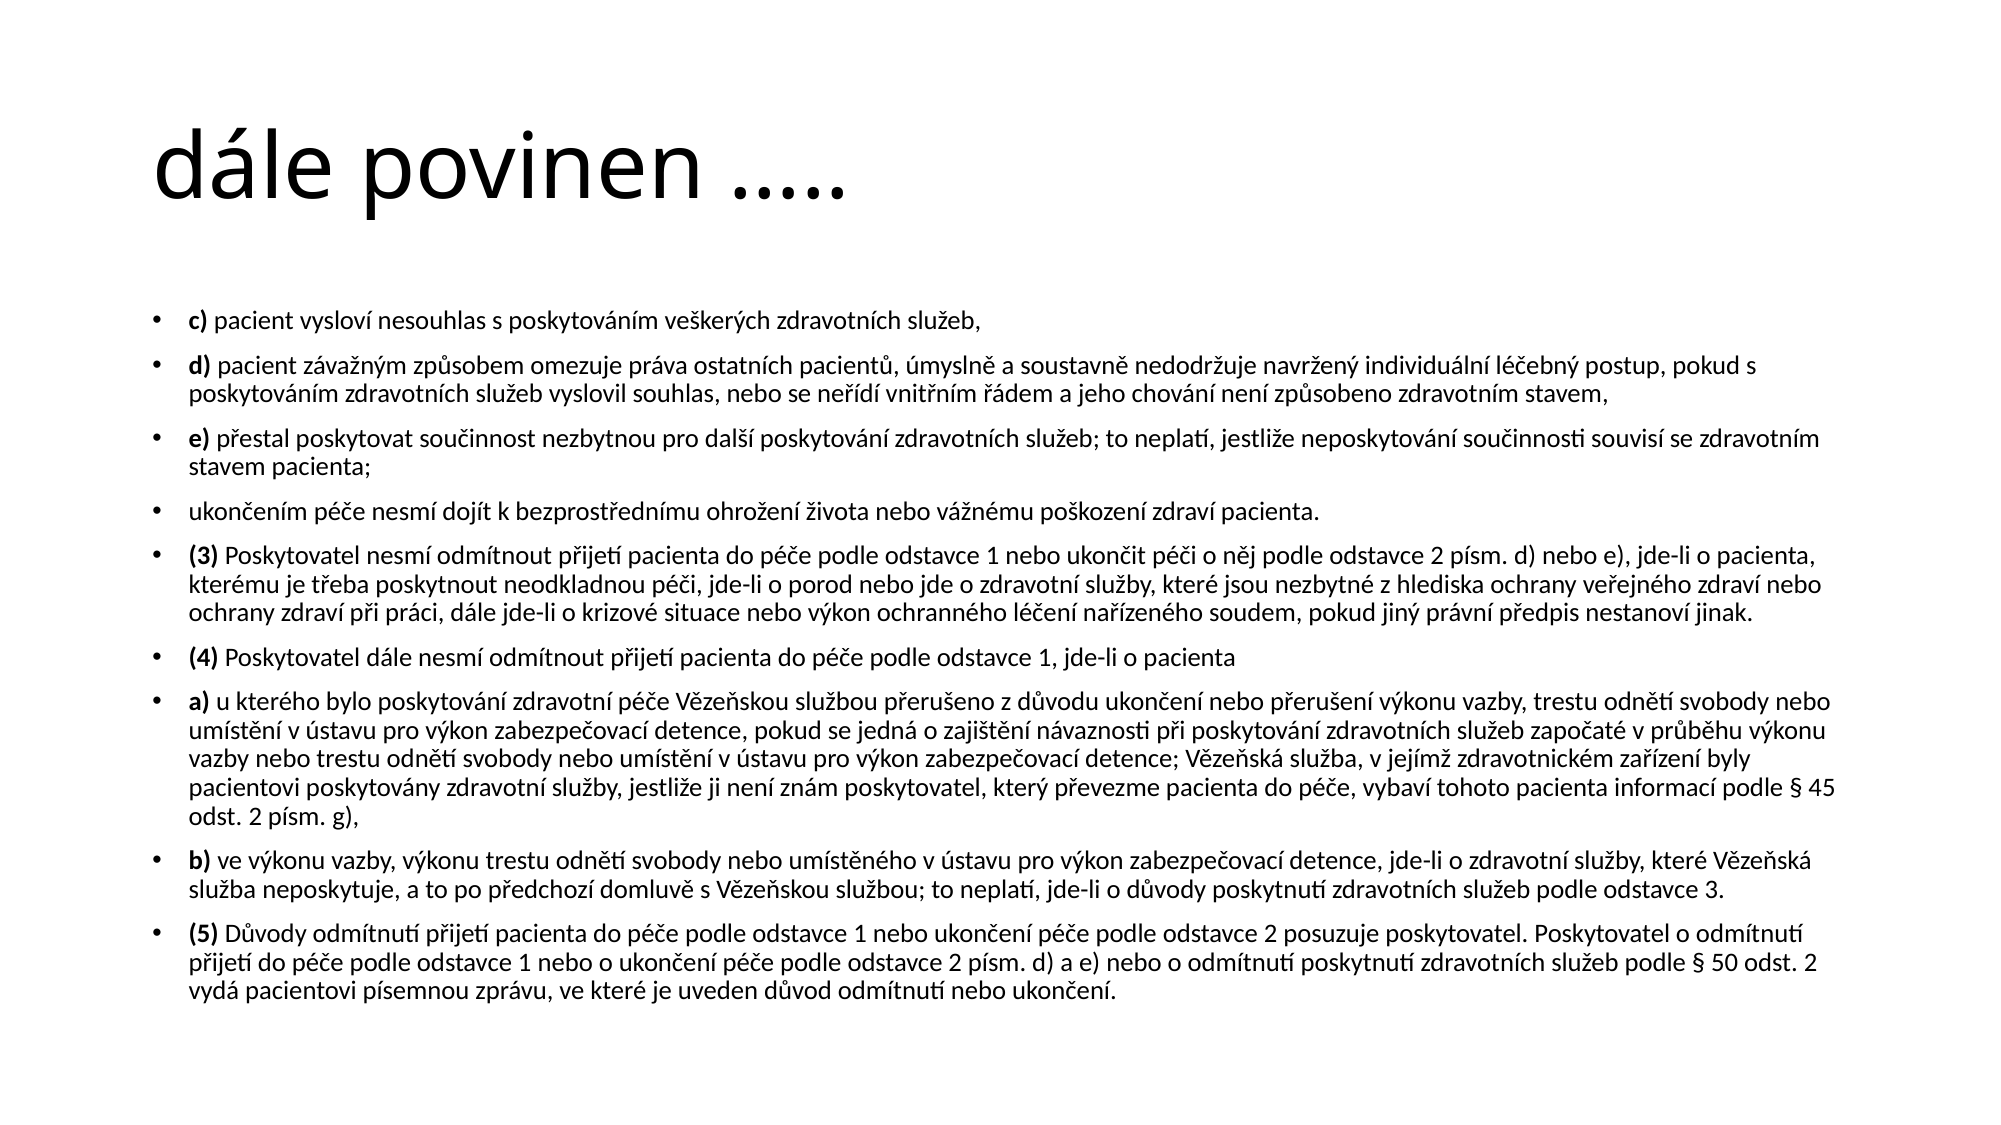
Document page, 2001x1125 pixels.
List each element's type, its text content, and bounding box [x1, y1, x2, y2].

title dále povinen ….. [137, 59, 1863, 278]
list c) pacient vysloví nesouhlas s poskytováním veškerých zdravotních služeb, d) pacient závažným způsobem omezuje práva ostatních pacientů, úmyslně a soustavně nedodržuje navržený individuální léčebný postup, pokud s poskytováním zdravotních služeb vyslovil souhlas, nebo se neřídí vnitřním řádem a jeho chování není způsobeno zdravotním stavem, e) přestal poskytovat součinnost nezbytnou pro další poskytování zdravotních služeb; to neplatí, jestliže neposkytování součinnosti souvisí se zdravotním stavem pacienta; ukončením péče nesmí dojít k bezprostřednímu ohrožení života nebo vážnému poškození zdraví pacienta. (3) Poskytovatel nesmí odmítnout přijetí pacienta do péče podle odstavce 1 nebo ukončit péči o něj podle odstavce 2 písm. d) nebo e), jde-li o pacienta, kterému je třeba poskytnout neodkladnou péči, jde-li o porod nebo jde o zdravotní služby, které jsou nezbytné z hlediska ochrany veřejného zdraví nebo ochrany zdraví při práci, dále jde-li o krizové situace nebo výkon ochranného léčení nařízeného soudem, pokud jiný právní předpis nestanoví jinak. (4) Poskytovatel dále nesmí odmítnout přijetí pacienta do péče podle odstavce 1, jde-li o pacienta a) u kterého bylo poskytování zdravotní péče Vězeňskou službou přerušeno z důvodu ukončení nebo přerušení výkonu vazby, trestu odnětí svobody nebo umístění v ústavu pro výkon zabezpečovací detence, pokud se jedná o zajištění návaznosti při poskytování zdravotních služeb započaté v průběhu výkonu vazby nebo trestu odnětí svobody nebo umístění v ústavu pro výkon zabezpečovací detence; Vězeňská služba, v jejímž zdravotnickém zařízení byly pacientovi poskytovány zdravotní služby, jestliže ji není znám poskytovatel, který převezme pacienta do péče, vybaví tohoto pacienta informací podle § 45 odst. 2 písm. g), b) ve výkonu vazby, výkonu trestu odnětí svobody nebo umístěného v ústavu pro výkon zabezpečovací detence, jde-li o zdravotní služby, které Vězeňská služba neposkytuje, a to po předchozí domluvě s Vězeňskou službou; to neplatí, jde-li o důvody poskytnutí zdravotních služeb podle odstavce 3. (5) Důvody odmítnutí přijetí pacienta do péče podle odstavce 1 nebo ukončení péče podle odstavce 2 posuzuje poskytovatel. Poskytovatel o odmítnutí přijetí do péče podle odstavce 1 nebo o ukončení péče podle odstavce 2 písm. d) a e) nebo o odmítnutí poskytnutí zdravotních služeb podle § 50 odst. 2 vydá pacientovi písemnou zprávu, ve které je uveden důvod odmítnutí nebo ukončení. [137, 299, 1863, 1014]
